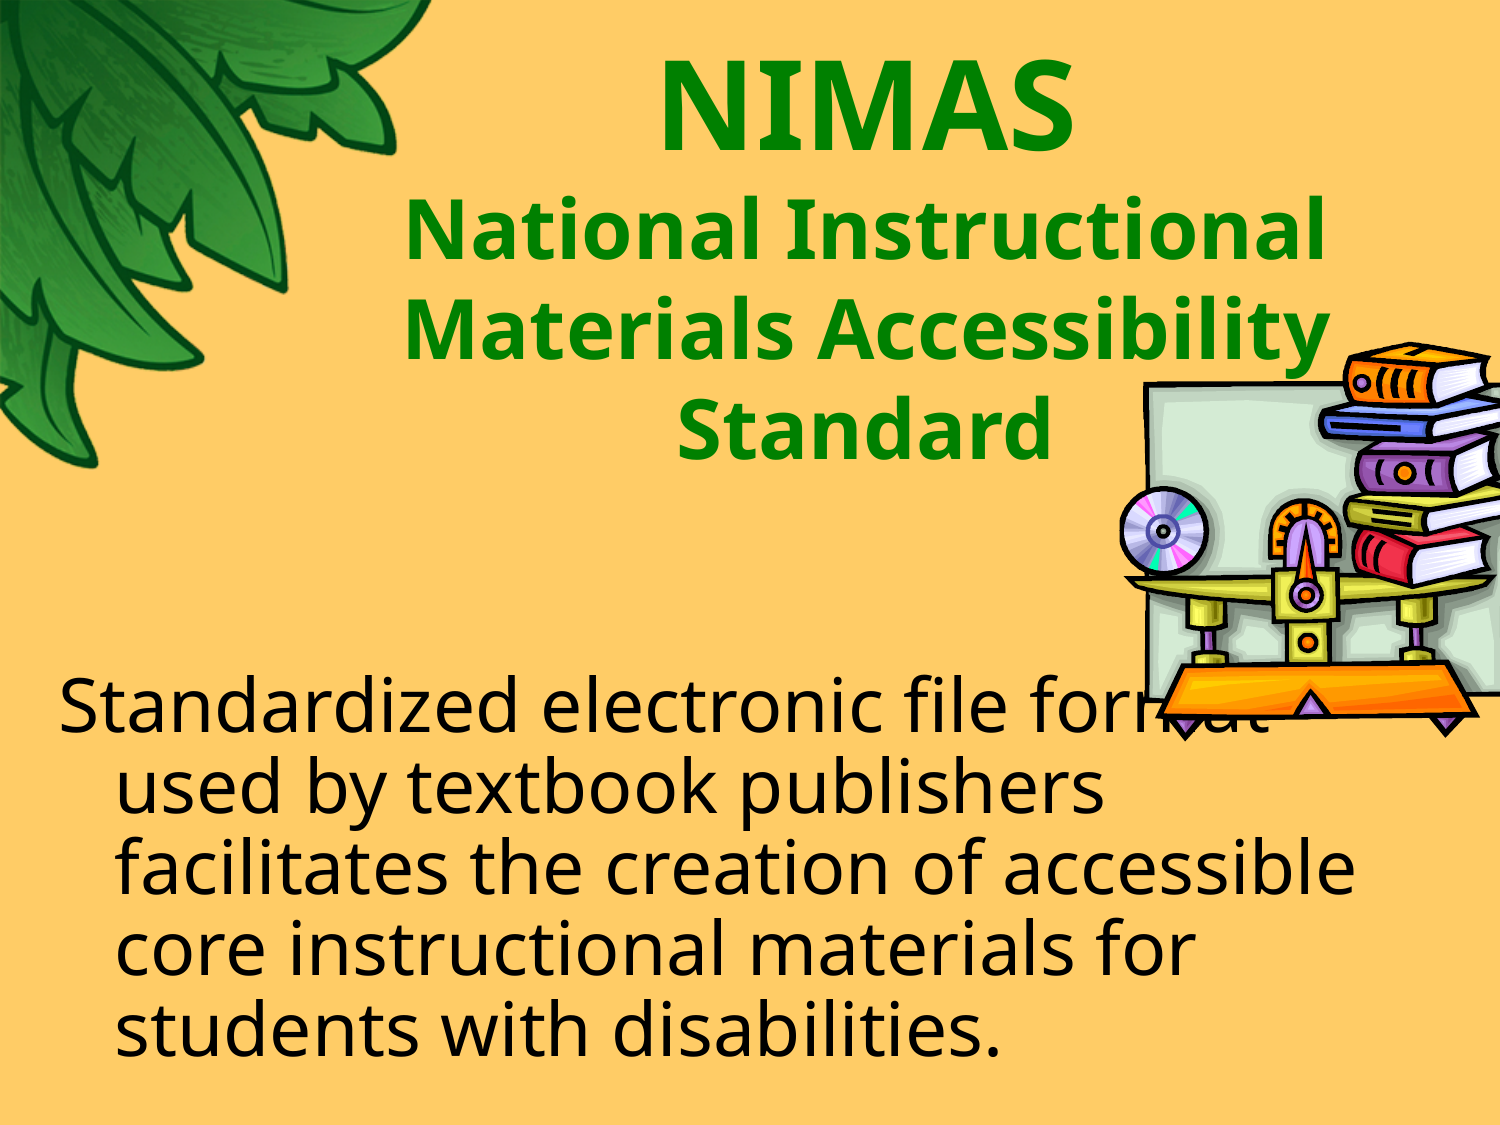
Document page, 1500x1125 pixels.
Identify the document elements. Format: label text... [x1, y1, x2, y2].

list Standardized electronic file format used by textbook publishers facilitates the creation of accessible core instructional materials for students with disabilities. [43, 500, 1394, 911]
picture [0, 0, 444, 476]
title NIMAS National Instructional Materials Accessibility Standard [448, 156, 1500, 345]
picture [1119, 333, 1500, 750]
